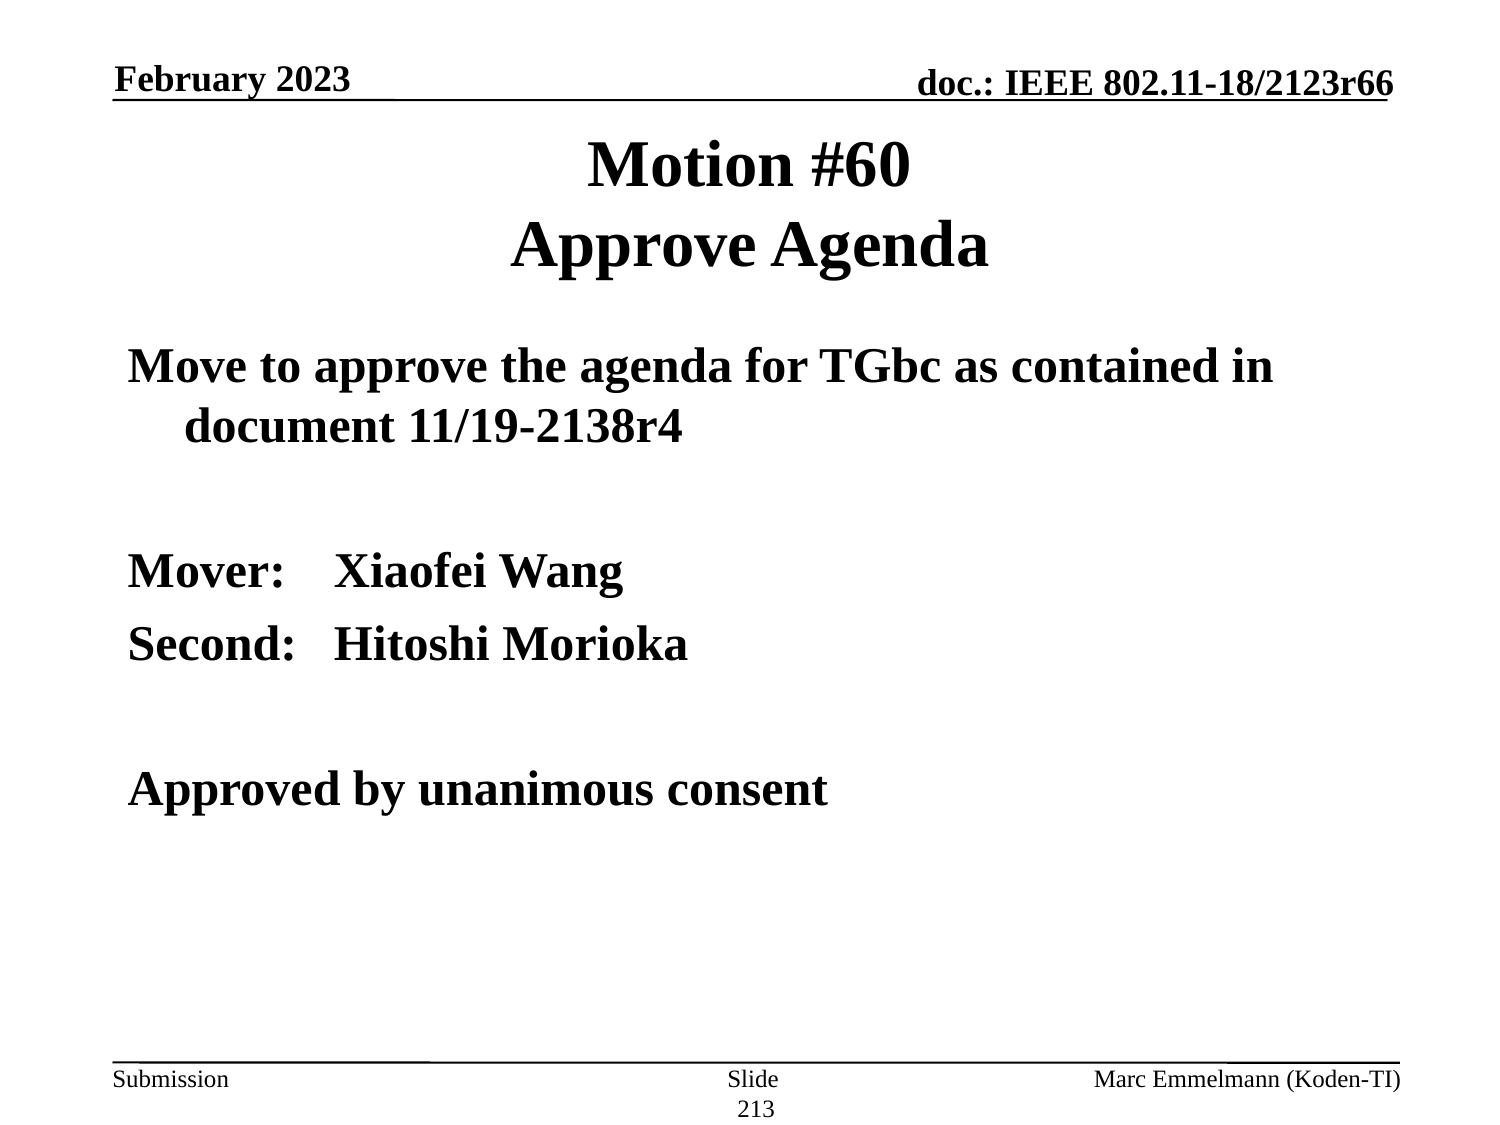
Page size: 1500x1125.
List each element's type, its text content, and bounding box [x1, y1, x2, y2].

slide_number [114, 54, 423, 100]
slide_number Slide 213 [712, 1061, 800, 1123]
title Motion #60 Approve Agenda [112, 112, 1388, 288]
footer Marc Emmelmann (Koden-TI) [878, 1061, 1402, 1093]
list Move to approve the agenda for TGbc as contained in document 11/19-2138r4 Mover: Xiaofei Wang Second: Hitoshi Morioka Approved by unanimous consent [112, 324, 1388, 1000]
